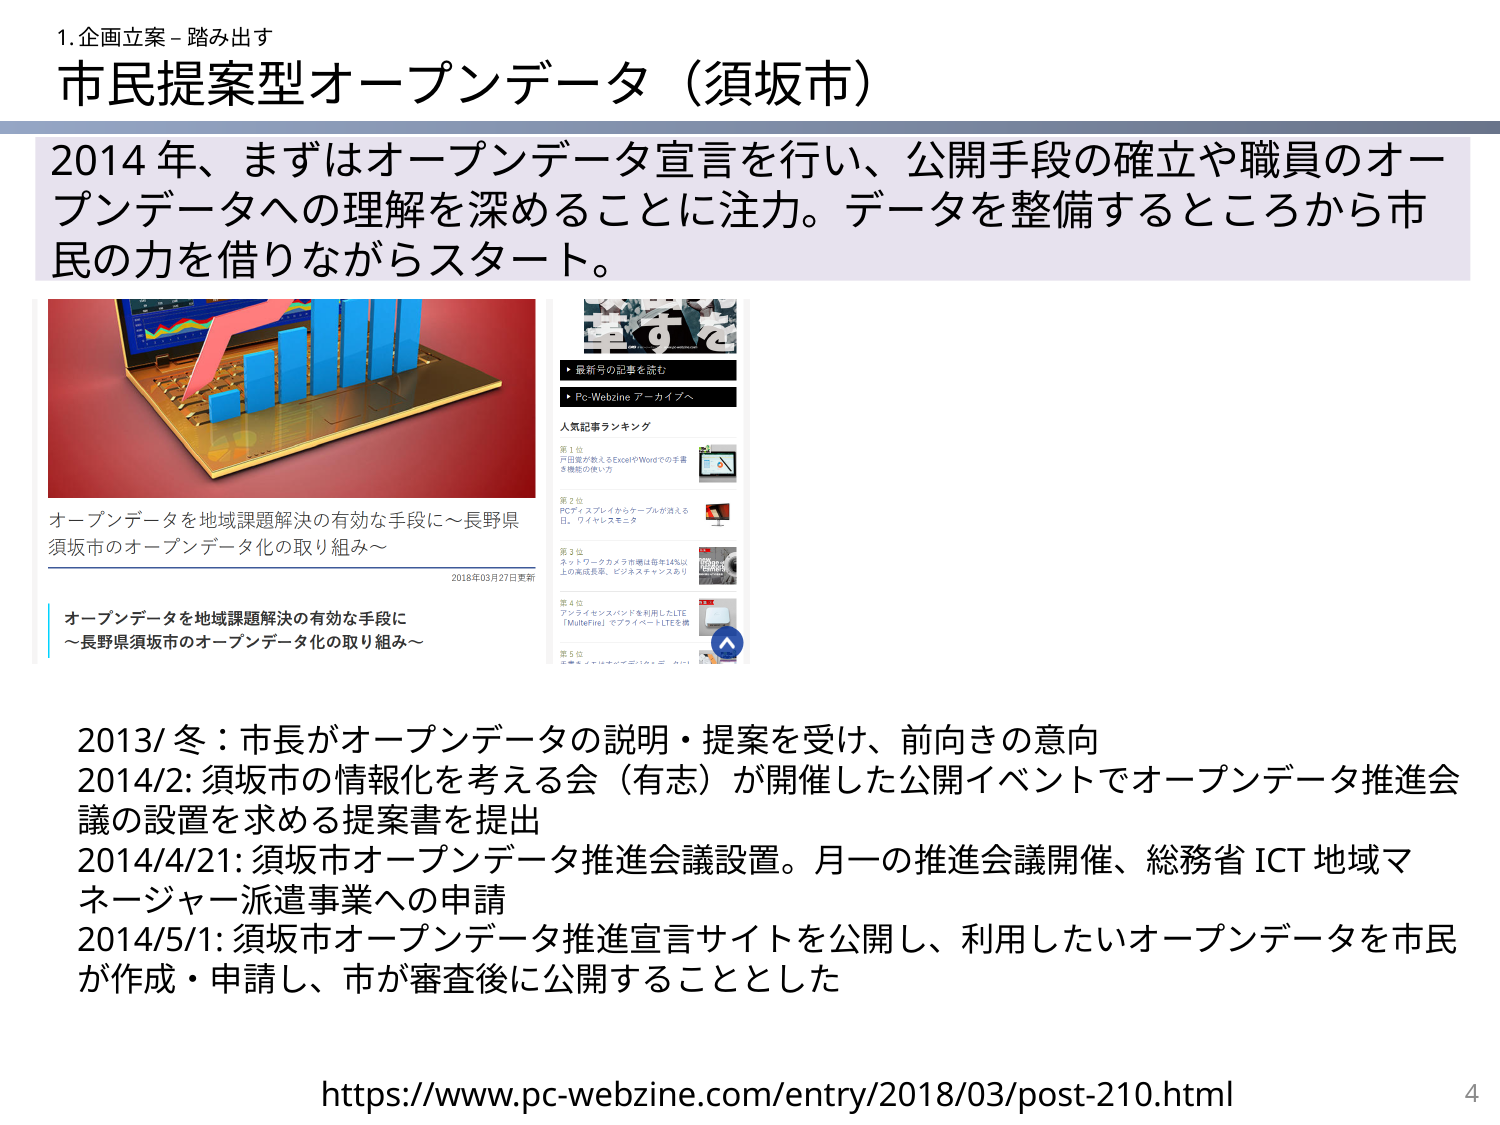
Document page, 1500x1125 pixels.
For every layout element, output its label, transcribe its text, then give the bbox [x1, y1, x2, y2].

text_box 2013/冬：市長がオープンデータの説明・提案を受け、前向きの意向 2014/2:須坂市の情報化を考える会（有志）が開催した公開イベントでオープンデータ推進会議の設置を求める提案書を提出 2014/4/21:須坂市オープンデータ推進会議設置。月一の推進会議開催、総務省ICT地域マネージャー派遣事業への申請 2014/5/1:須坂市オープンデータ推進宣言サイトを公開し、利用したいオープンデータを市民が作成・申請し、市が審査後に公開することとした [60, 682, 1479, 1035]
picture [32, 299, 750, 664]
title 市民提案型オープンデータ（須坂市） [41, 58, 1471, 122]
text_box 2014年、まずはオープンデータ宣言を行い、公開手段の確立や職員のオープンデータへの理解を深めることに注力。データを整備するところから市民の力を借りながらスタート。 [35, 137, 1471, 281]
text_box 1.企画立案 – 踏み出す [41, 19, 1471, 58]
text_box https://www.pc-webzine.com/entry/2018/03/post-210.html [60, 1067, 1496, 1119]
